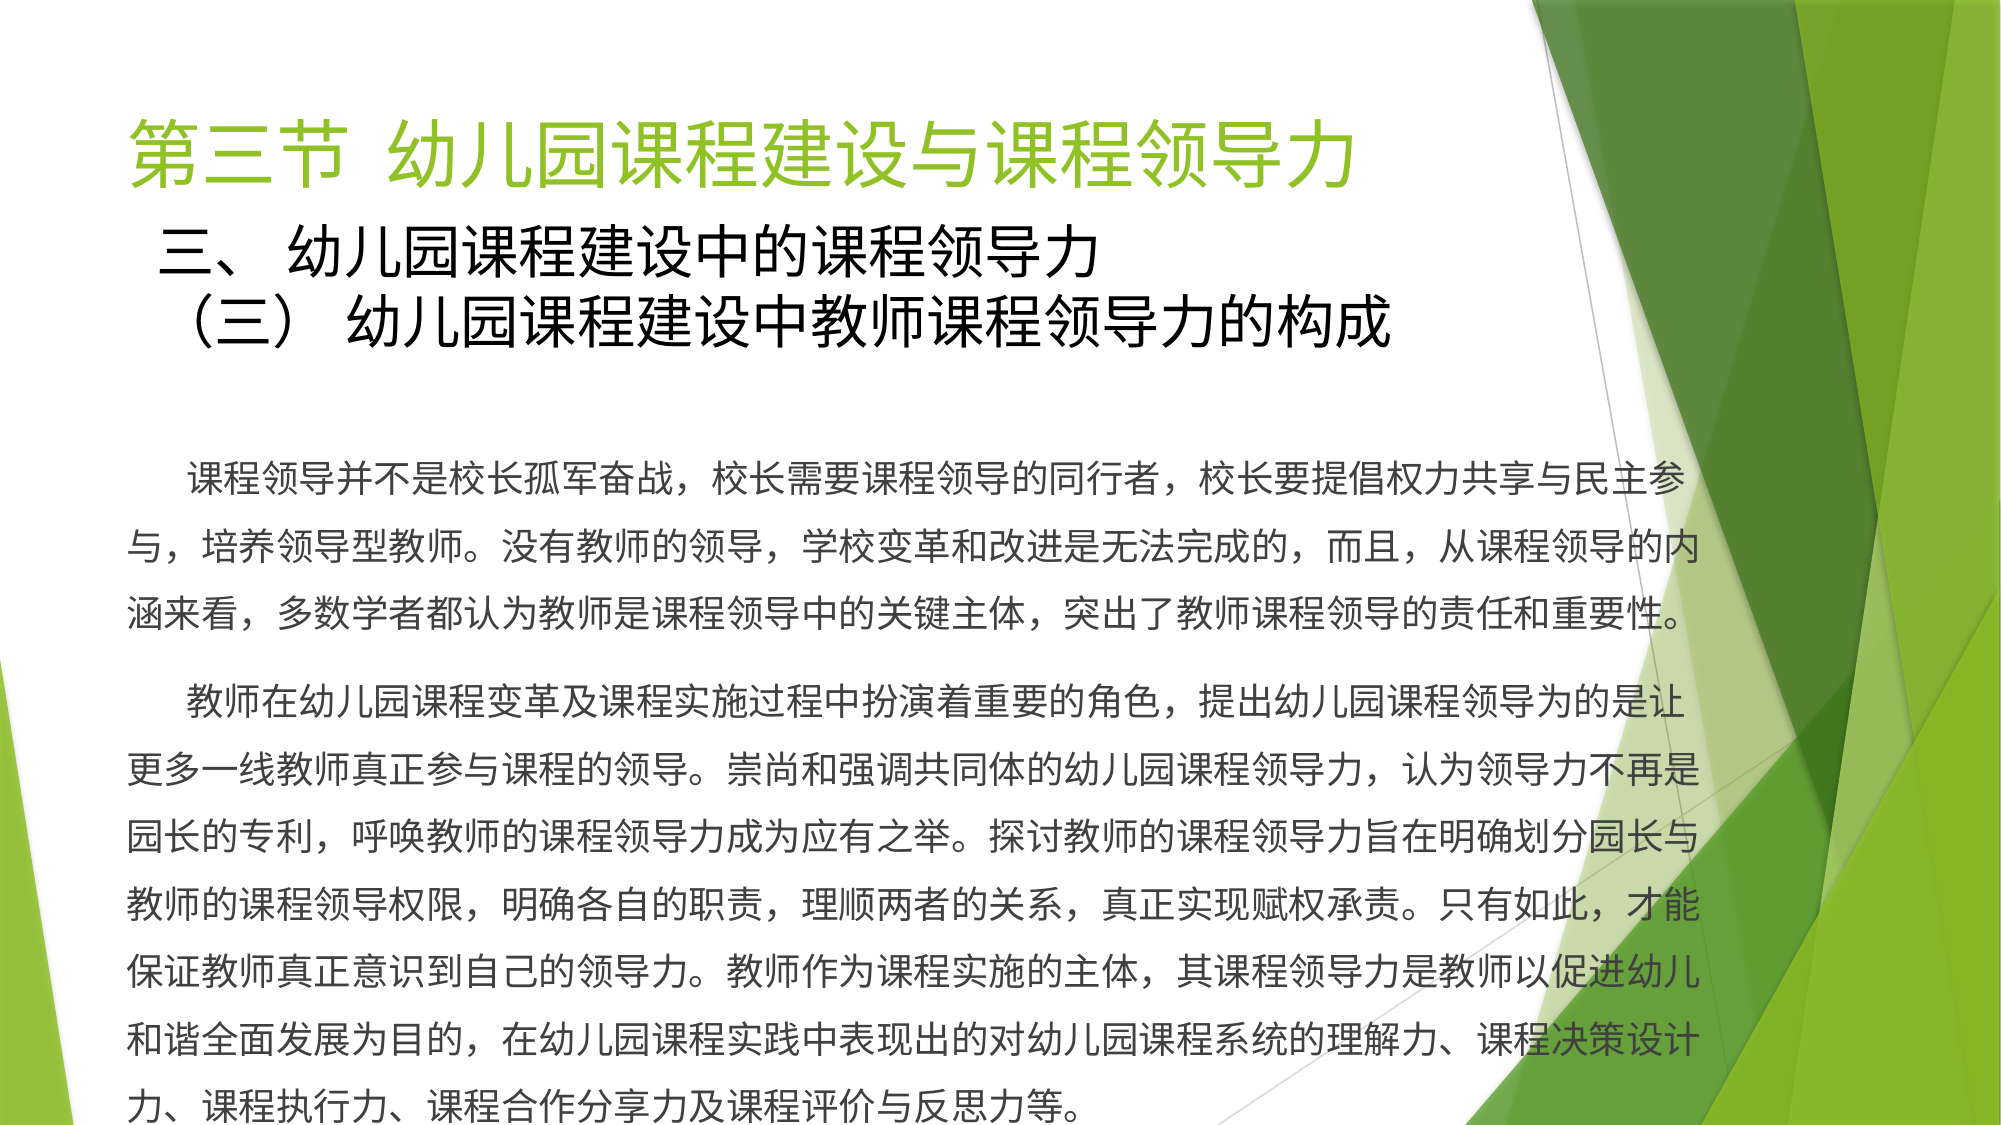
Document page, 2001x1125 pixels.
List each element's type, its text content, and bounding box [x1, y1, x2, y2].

title 第三节 幼儿园课程建设与课程领导力 [111, 99, 1522, 317]
text_box 三、 幼儿园课程建设中的课程领导力 （三） 幼儿园课程建设中教师课程领导力的构成 [141, 208, 1451, 363]
list 课程领导并不是校长孤军奋战，校长需要课程领导的同行者，校长要提倡权力共享与民主参与，培养领导型教师。没有教师的领导，学校变革和改进是无法完成的，而且，从课程领导的内涵来看，多数学者都认为教师是课程领导中的关键主体，突出了教师课程领导的责任和重要性。 教师在幼儿园课程变革及课程实施过程中扮演着重要的角色，提出幼儿园课程领导为的是让更多一线教师真正参与课程的领导。崇尚和强调共同体的幼儿园课程领导力，认为领导力不再是园长的专利，呼唤教师的课程领导力成为应有之举。探讨教师的课程领导力旨在明确划分园长与教师的课程领导权限，明确各自的职责，理顺两者的关系，真正实现赋权承责。只有如此，才能保证教师真正意识到自己的领导力。教师作为课程实施的主体，其课程领导力是教师以促进幼儿和谐全面发展为目的，在幼儿园课程实践中表现出的对幼儿园课程系统的理解力、课程决策设计力、课程执行力、课程合作分享力及课程评价与反思力等。 [111, 425, 1729, 985]
